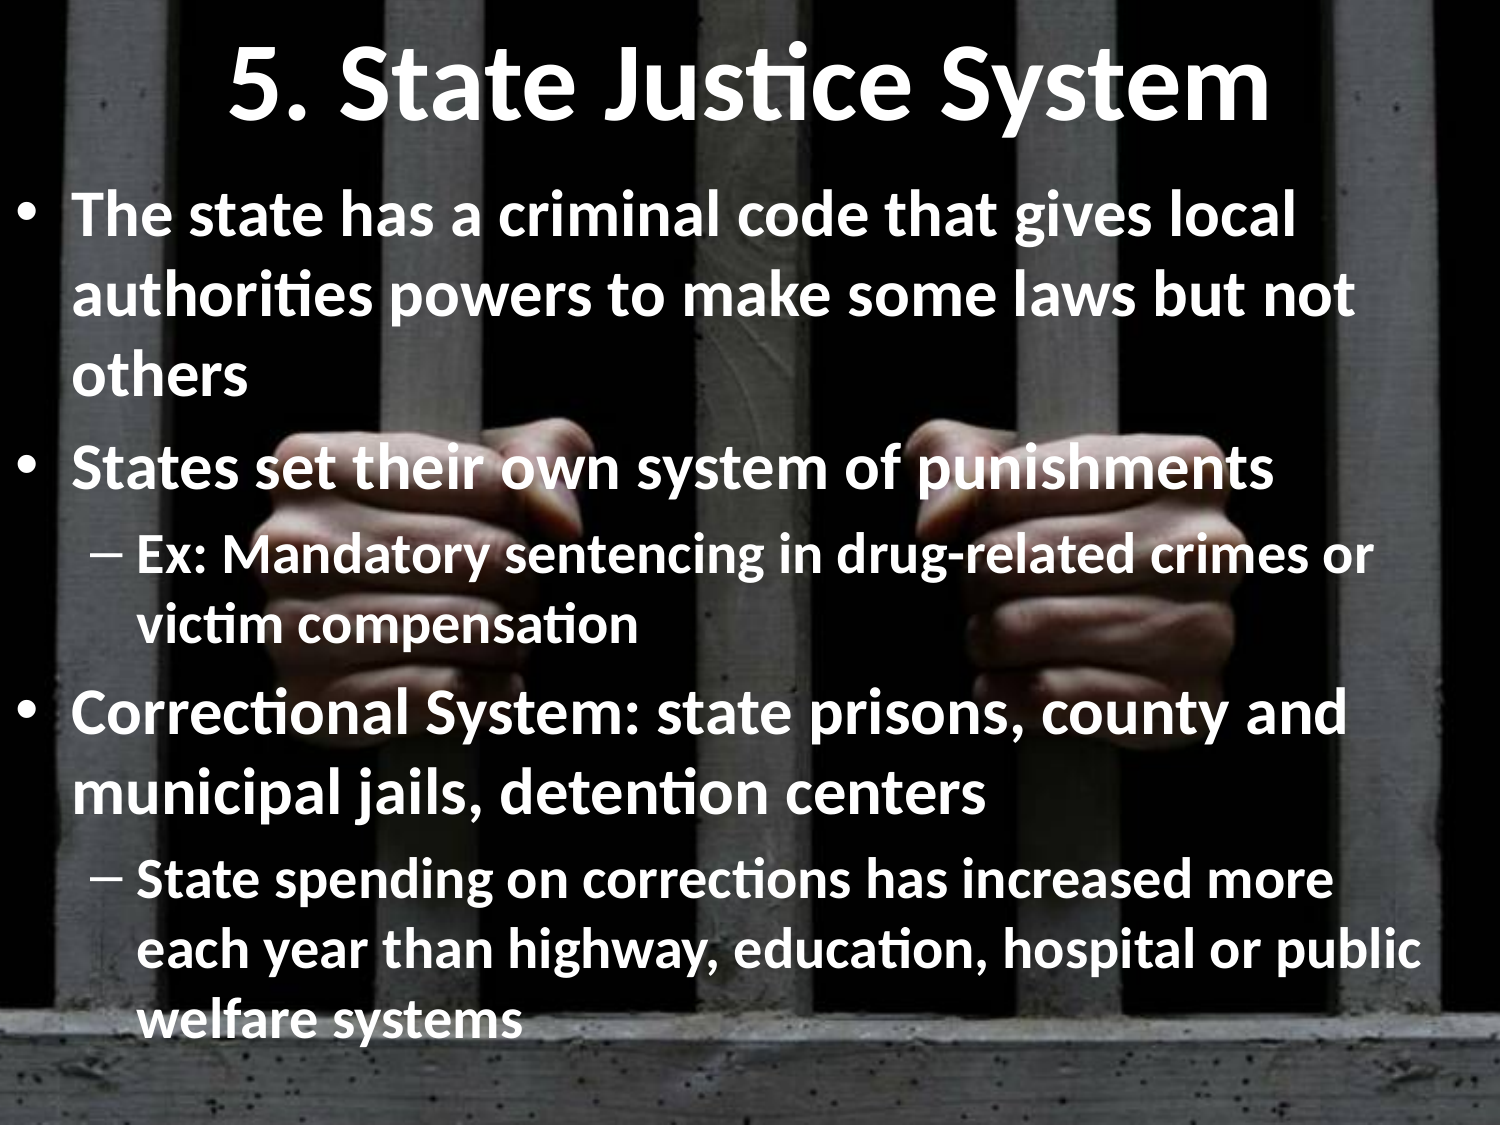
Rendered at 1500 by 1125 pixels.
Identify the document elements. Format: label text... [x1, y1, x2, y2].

title 5. State Justice System [75, 0, 1425, 150]
list The state has a criminal code that gives local authorities powers to make some laws but not others States set their own system of punishments Ex: Mandatory sentencing in drug-related crimes or victim compensation Correctional System: state prisons, county and municipal jails, detention centers State spending on corrections has increased more each year than highway, education, hospital or public welfare systems [0, 162, 1463, 1088]
picture [0, 0, 1500, 1125]
